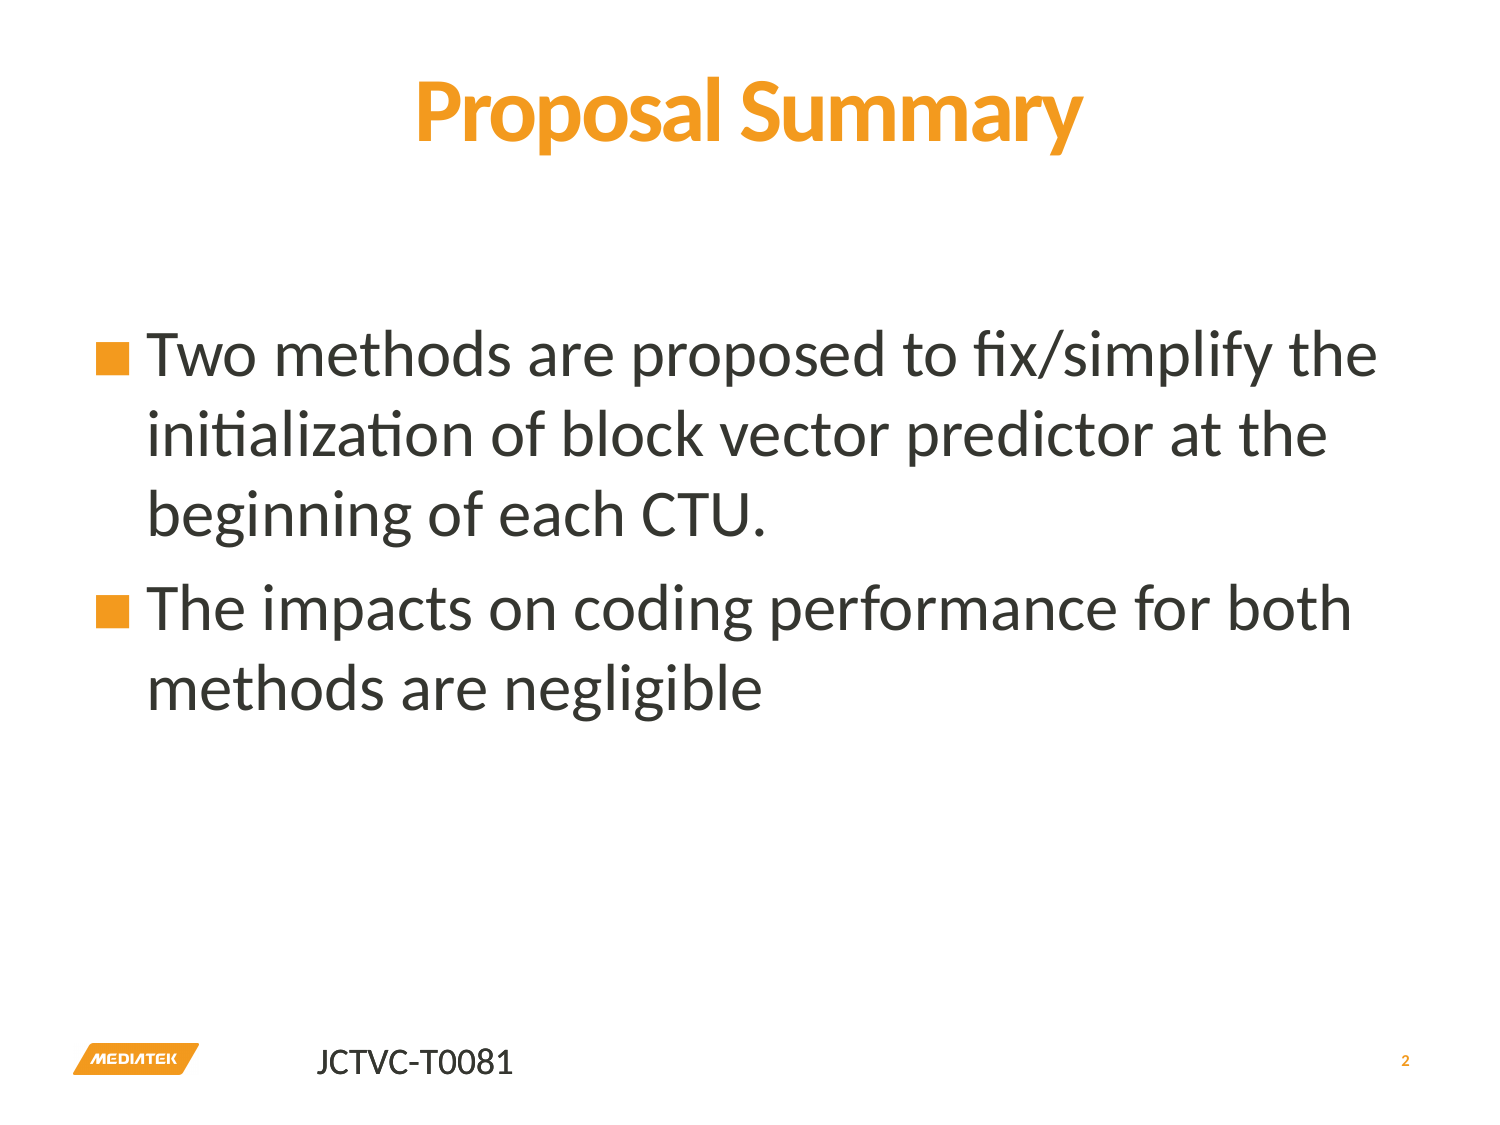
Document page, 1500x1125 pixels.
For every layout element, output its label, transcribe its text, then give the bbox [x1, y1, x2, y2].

picture [73, 1043, 199, 1075]
slide_number 2 [1251, 1029, 1425, 1090]
list Two methods are proposed to fix/simplify the initialization of block vector predictor at the beginning of each CTU. The impacts on coding performance for both methods are negligible [75, 302, 1425, 1014]
title Proposal Summary [75, 70, 1425, 257]
